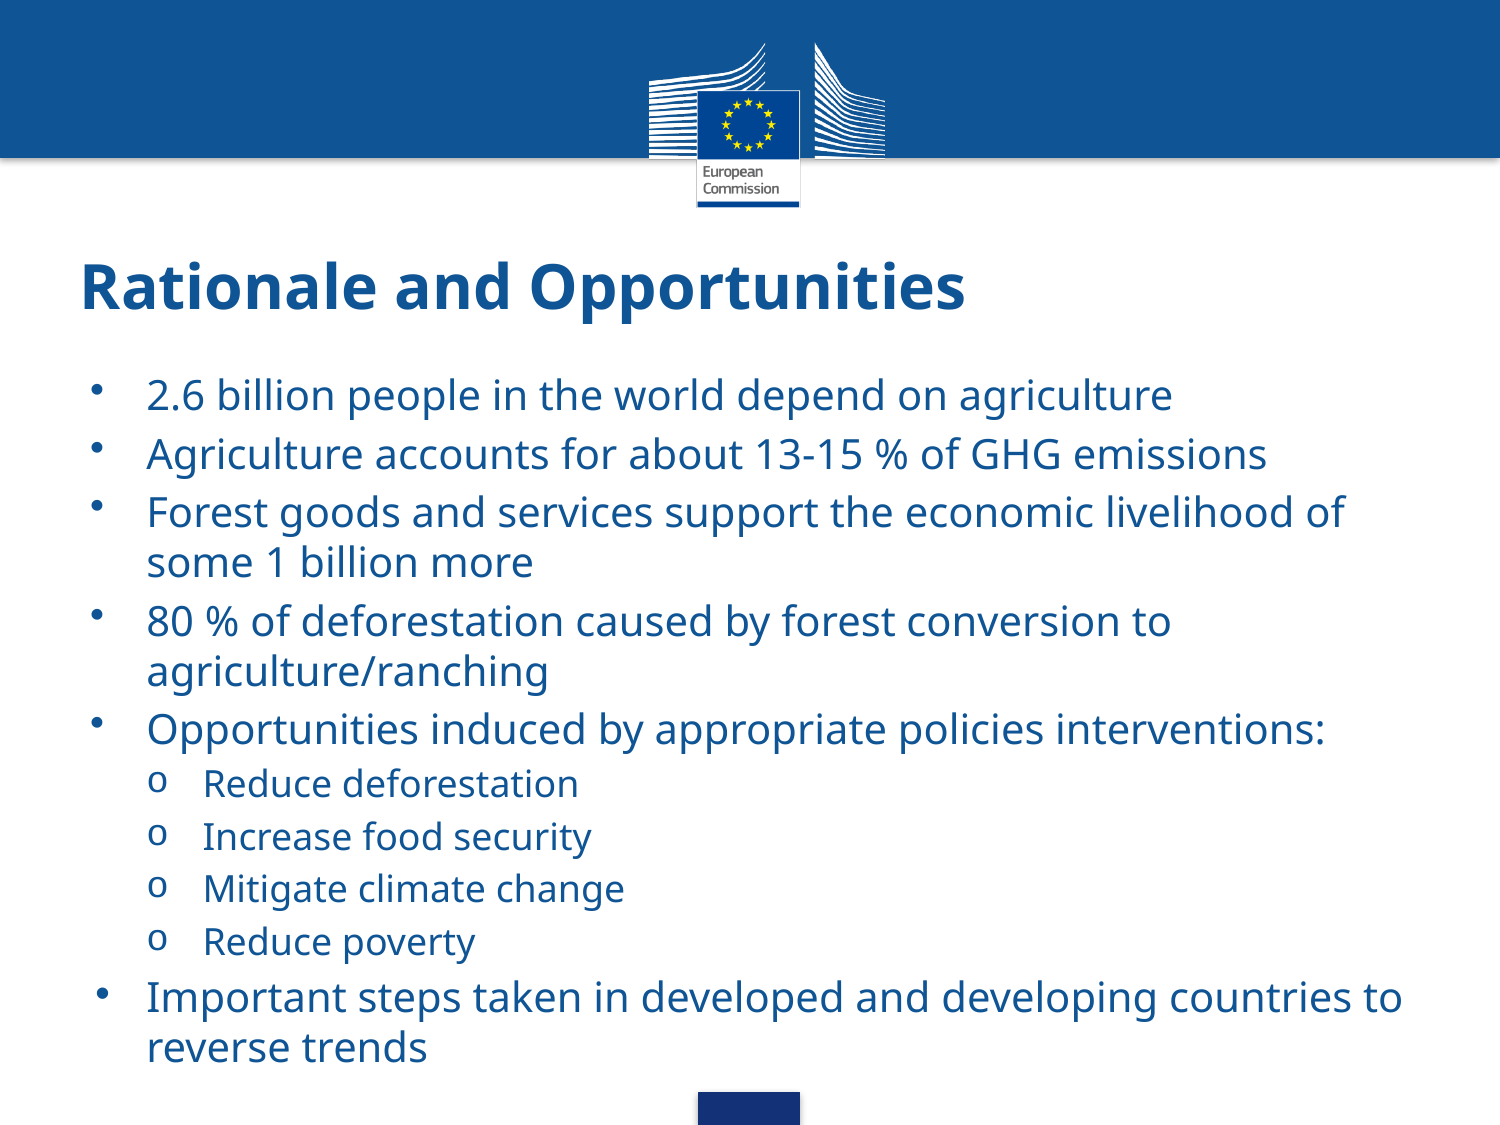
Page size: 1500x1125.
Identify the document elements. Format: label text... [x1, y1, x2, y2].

title Rationale and Opportunities [64, 208, 1500, 362]
list 2.6 billion people in the world depend on agriculture Agriculture accounts for about 13-15 % of GHG emissions Forest goods and services support the economic livelihood of some 1 billion more 80 % of deforestation caused by forest conversion to agriculture/ranching Opportunities induced by appropriate policies interventions: Reduce deforestation Increase food security Mitigate climate change Reduce poverty Important steps taken in developed and developing countries to reverse trends [75, 361, 1459, 941]
picture [649, 42, 885, 208]
